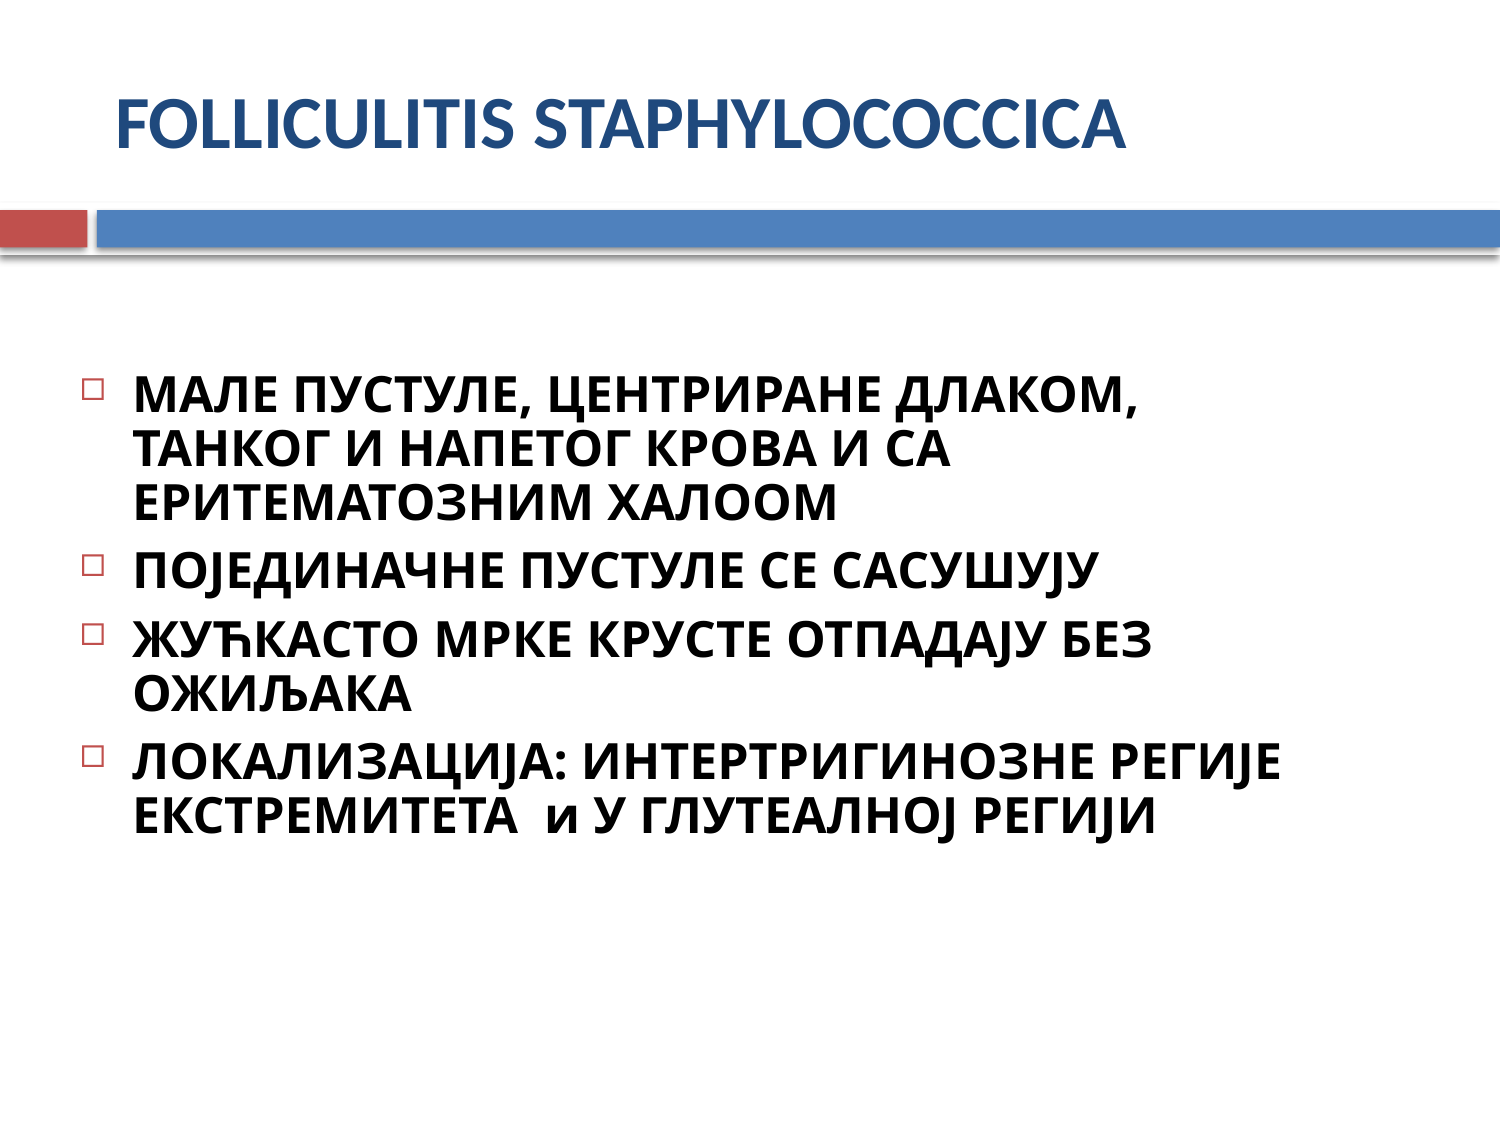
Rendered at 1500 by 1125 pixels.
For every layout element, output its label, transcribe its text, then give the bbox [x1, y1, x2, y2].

list МАЛЕ ПУСТУЛЕ, ЦЕНТРИРАНЕ ДЛАКОМ, ТАНКОГ И НАПЕТОГ КРОВА И СА ЕРИТЕМАТОЗНИМ ХАЛООМ ПОЈЕДИНАЧНЕ ПУСТУЛЕ СЕ САСУШУЈУ ЖУЋКАСТО МРКЕ КРУСТЕ ОТПАДАЈУ БЕЗ ОЖИЉАКА ЛОКАЛИЗАЦИЈА: ИНТЕРТРИГИНОЗНЕ РЕГИЈЕ ЕКСТРЕМИТЕТА и У ГЛУТЕАЛНОЈ РЕГИЈИ [64, 361, 1306, 1000]
title FOLLICULITIS STAPHYLOCOCCICA [100, 37, 1438, 200]
